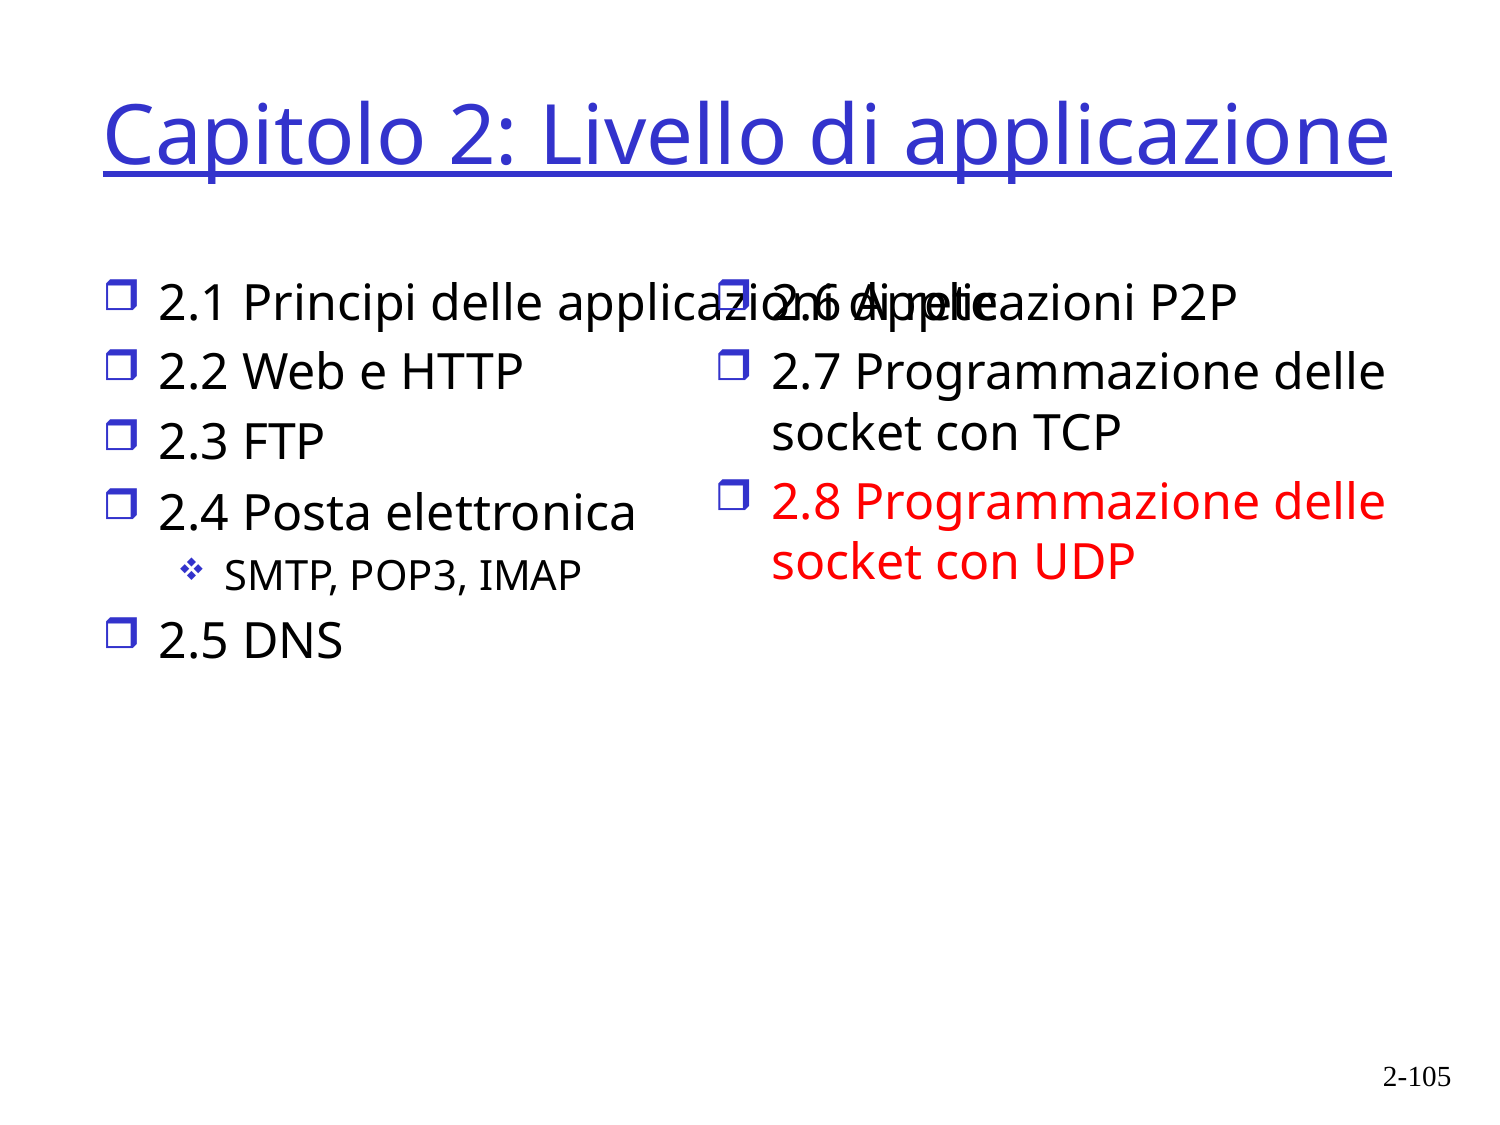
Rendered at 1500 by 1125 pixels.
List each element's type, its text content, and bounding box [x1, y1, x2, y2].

slide_number 2-105 [1362, 1049, 1467, 1125]
list 2.6 Applicazioni P2P 2.7 Programmazione delle socket con TCP 2.8 Programmazione delle socket con UDP [699, 262, 1420, 1026]
title Capitolo 2: Livello di applicazione [87, 37, 1440, 226]
list 2.1 Principi delle applicazioni di rete 2.2 Web e HTTP 2.3 FTP 2.4 Posta elettronica SMTP, POP3, IMAP 2.5 DNS [87, 262, 699, 1026]
